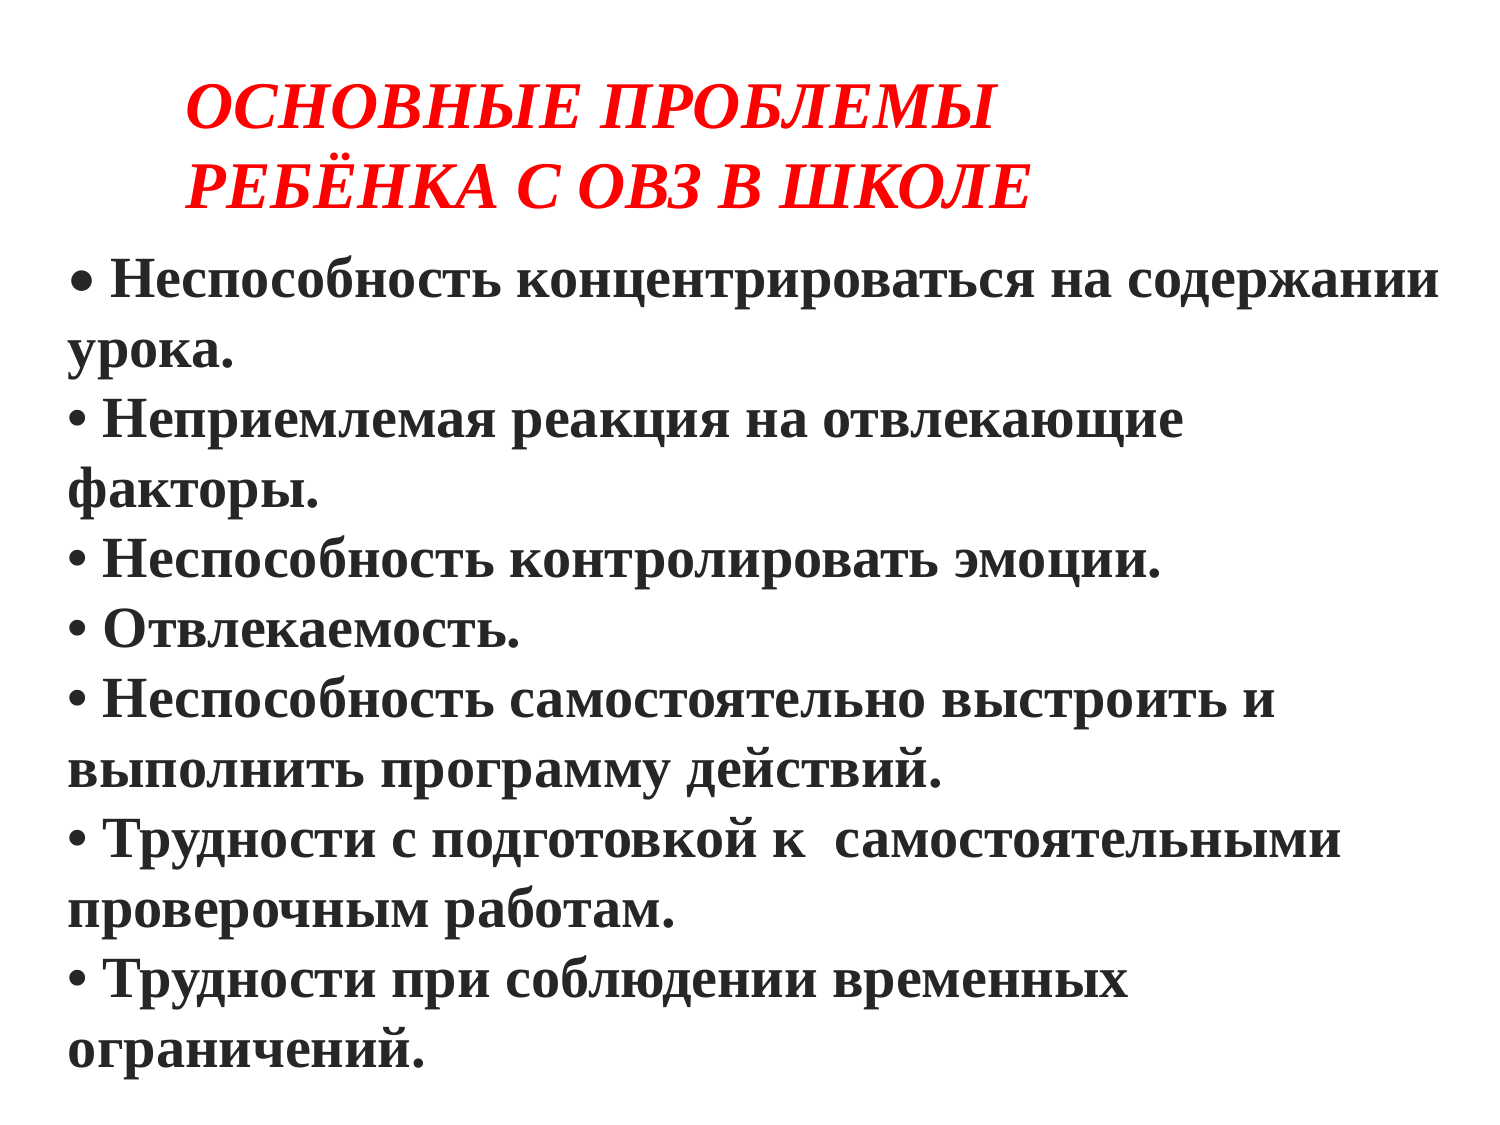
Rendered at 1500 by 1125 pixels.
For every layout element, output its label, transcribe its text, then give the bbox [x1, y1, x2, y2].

text_box ОСНОВНЫЕ ПРОБЛЕМЫ РЕБЁНКА С ОВЗ В ШКОЛЕ [171, 54, 1424, 230]
text_box • Неспособность концентрироваться на содержании урока. • Неприемлемая реакция на отвлекающие факторы. • Неспособность контролировать эмоции. • Отвлекаемость. • Неспособность самостоятельно выстроить и выполнить программу действий. • Трудности с подготовкой к самостоятельными проверочным работам. • Трудности при соблюдении временных ограничений. [53, 231, 1459, 1087]
